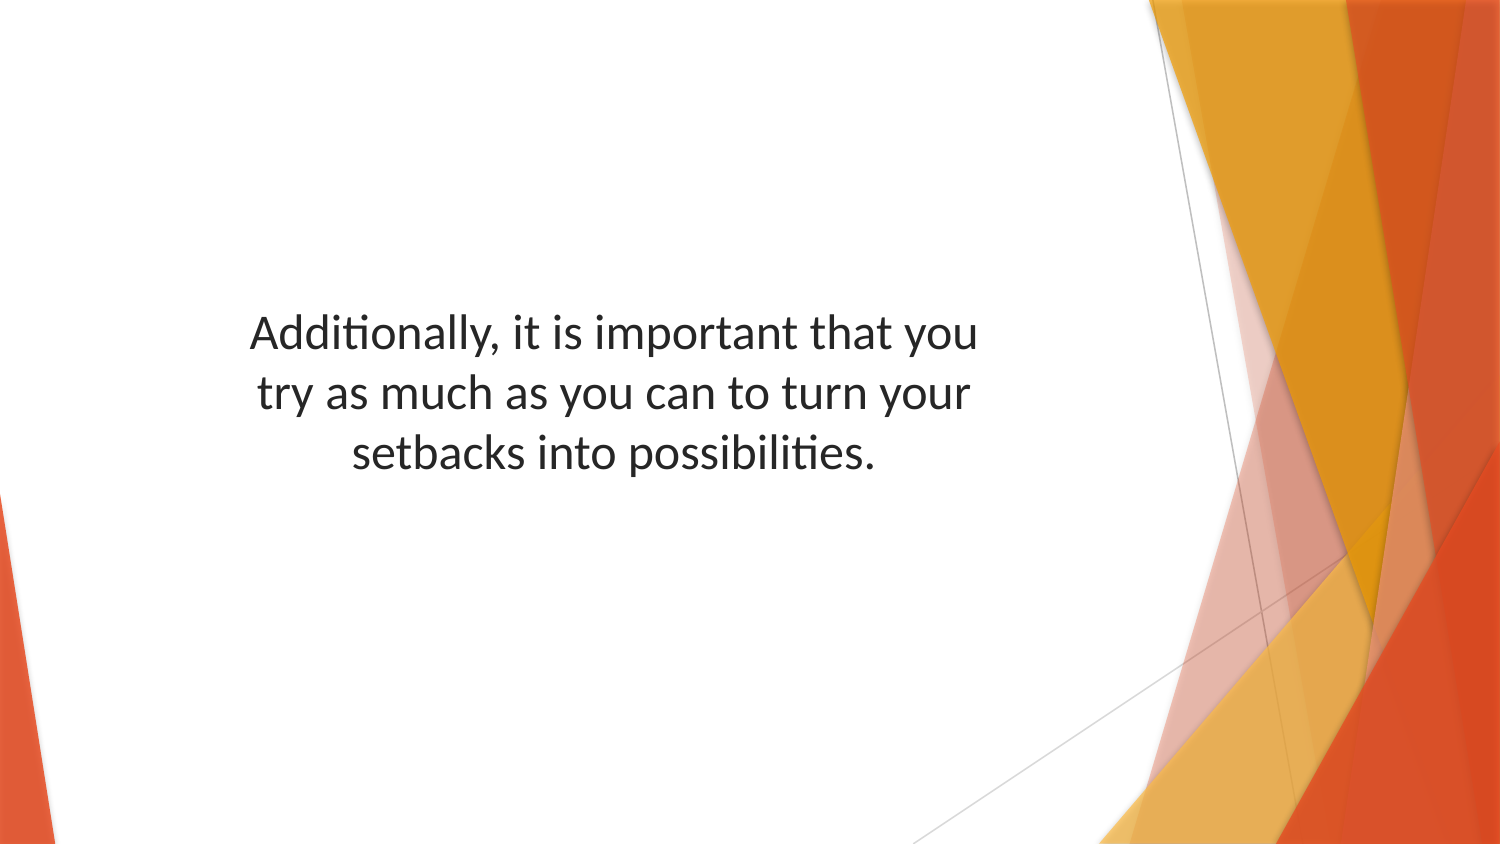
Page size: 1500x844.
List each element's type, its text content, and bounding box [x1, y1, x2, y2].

list Additionally, it is important that you try as much as you can to turn your setbacks into possibilities. [218, 291, 1010, 517]
